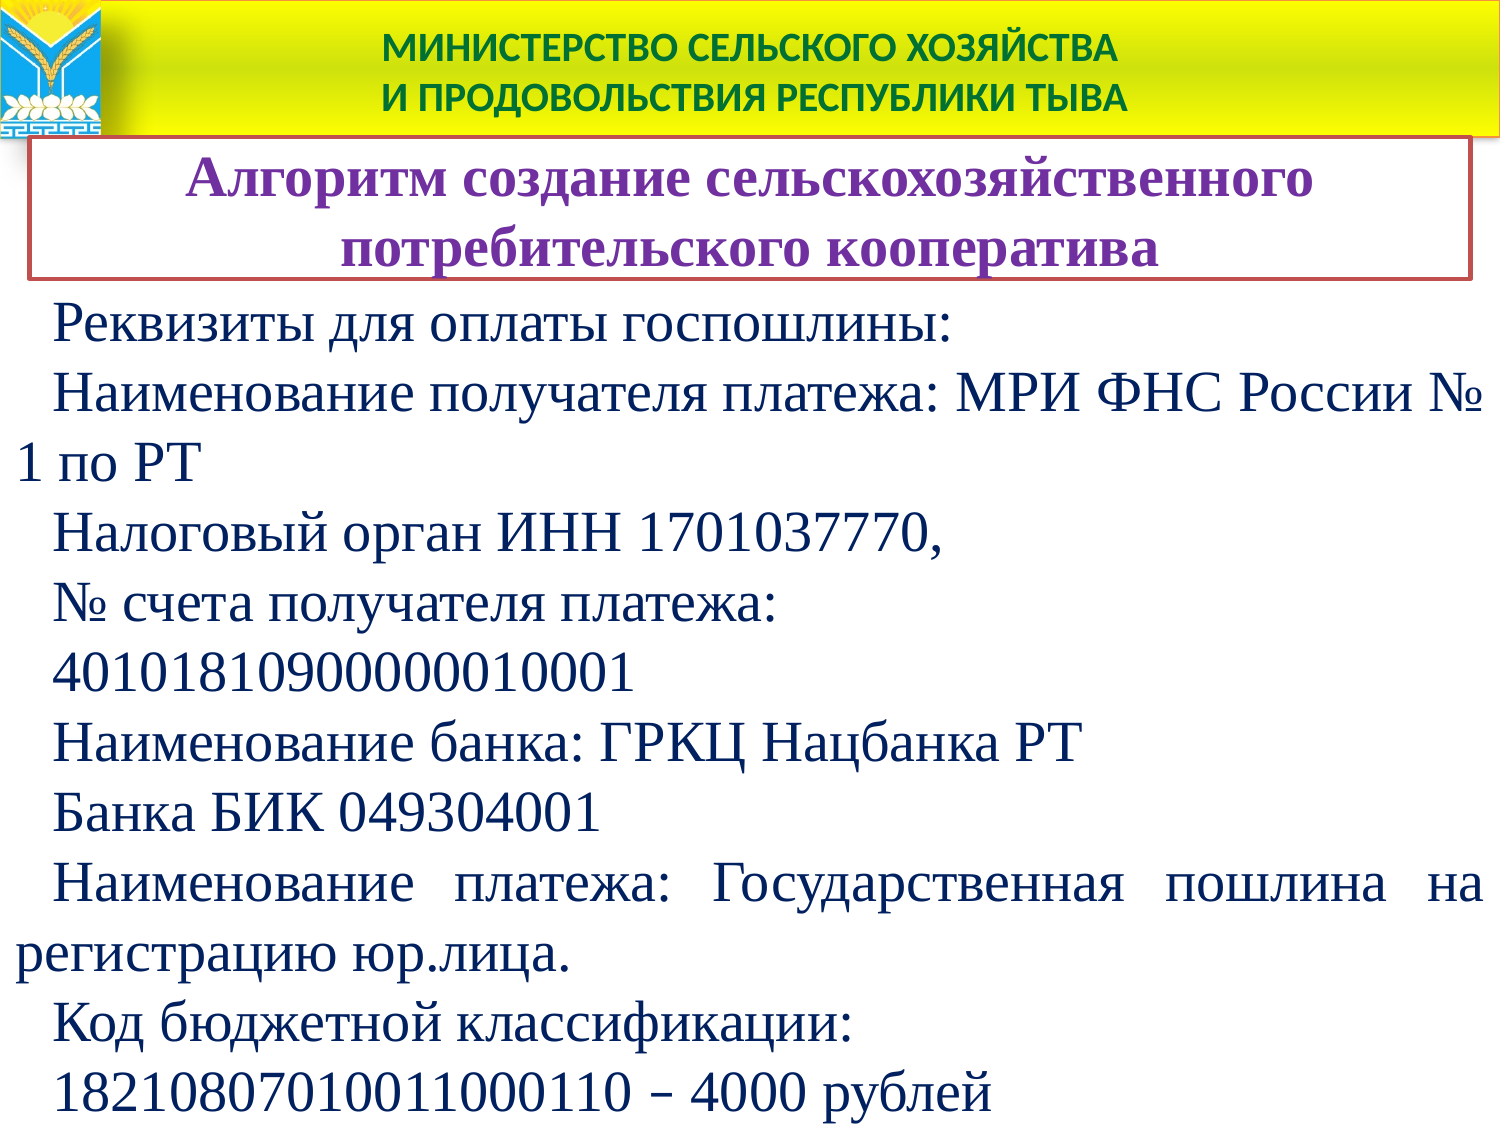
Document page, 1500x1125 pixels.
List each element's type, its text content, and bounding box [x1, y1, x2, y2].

text_box Реквизиты для оплаты госпошлины: Наименование получателя платежа: МРИ ФНС России № 1 по РТ Налоговый орган ИНН 1701037770, № счета получателя платежа: 40101810900000010001 Наименование банка: ГРКЦ Нацбанка РТ Банка БИК 049304001 Наименование платежа: Государственная пошлина на регистрацию юр.лица. Код бюджетной классификации: 18210807010011000110 – 4000 рублей [0, 275, 1500, 1125]
picture [0, 0, 101, 139]
text_box МИНИСТЕРСТВО СЕЛЬСКОГО ХОЗЯЙСТВА И ПРОДОВОЛЬСТВИЯ РЕСПУБЛИКИ ТЫВА [103, 0, 1500, 150]
text_box Алгоритм создание сельскохозяйственного потребительского кооператива [27, 135, 1473, 281]
